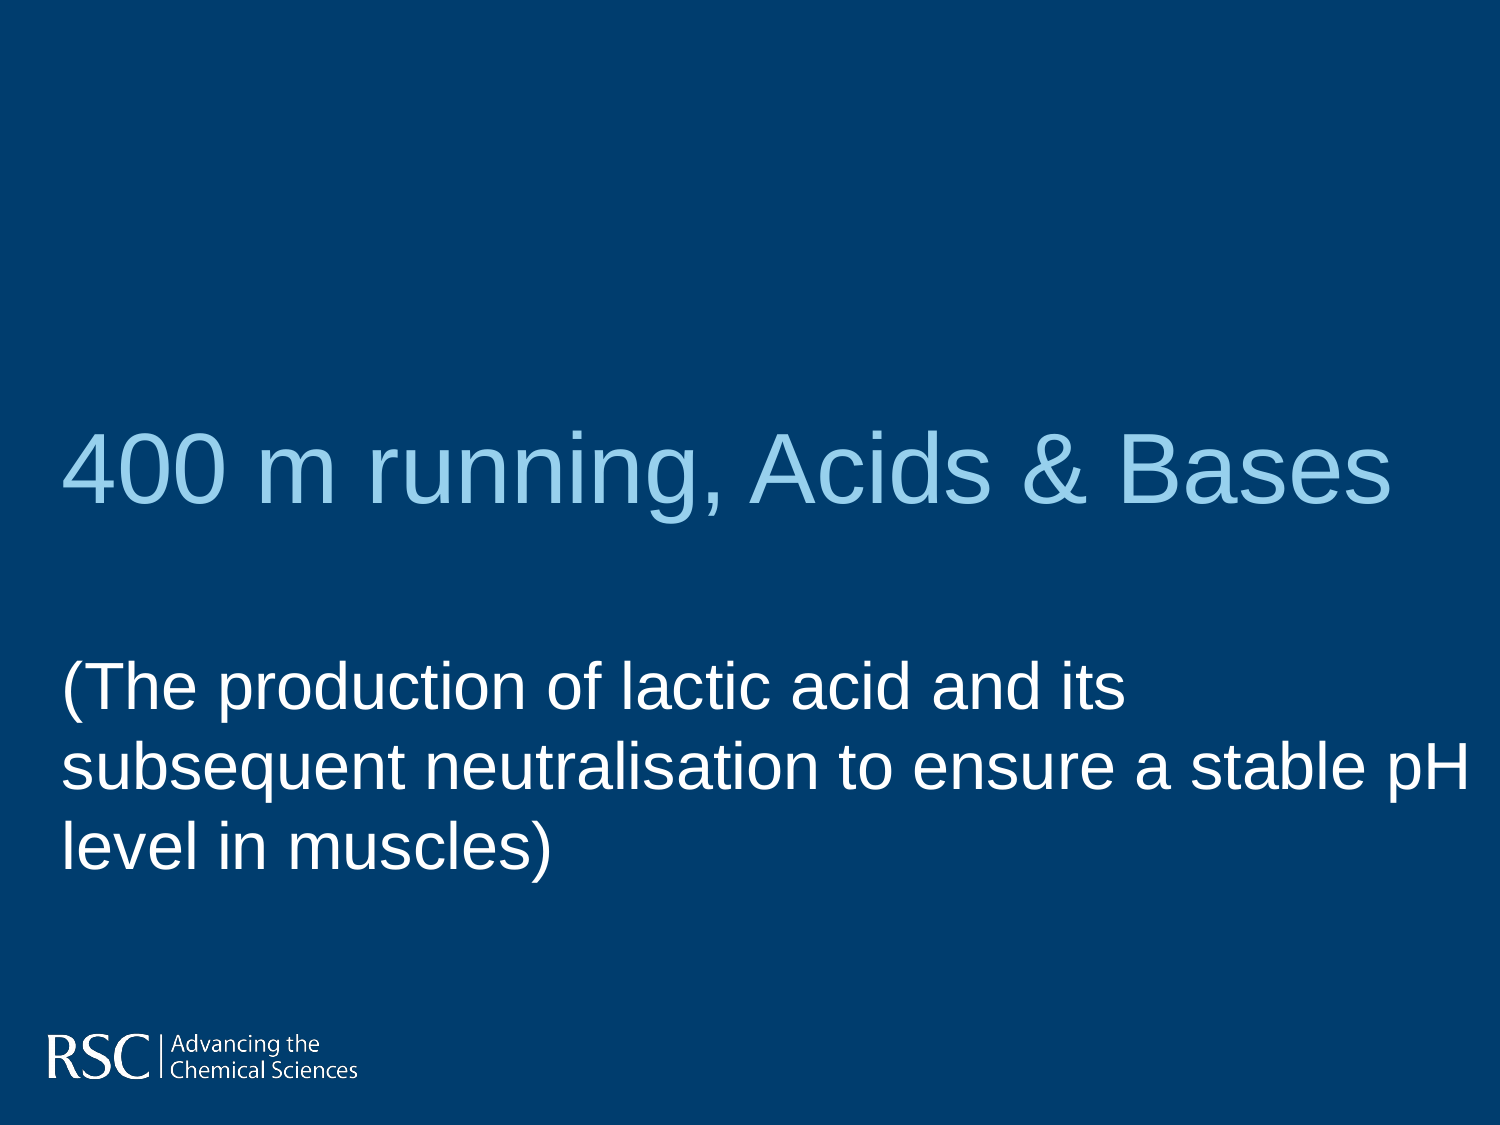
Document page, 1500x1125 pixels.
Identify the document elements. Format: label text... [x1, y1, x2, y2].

title 400 m running, Acids & Bases (The production of lactic acid and its subsequent neutralisation to ensure a stable pH level in muscles) [46, 702, 1500, 891]
picture [43, 1028, 363, 1083]
